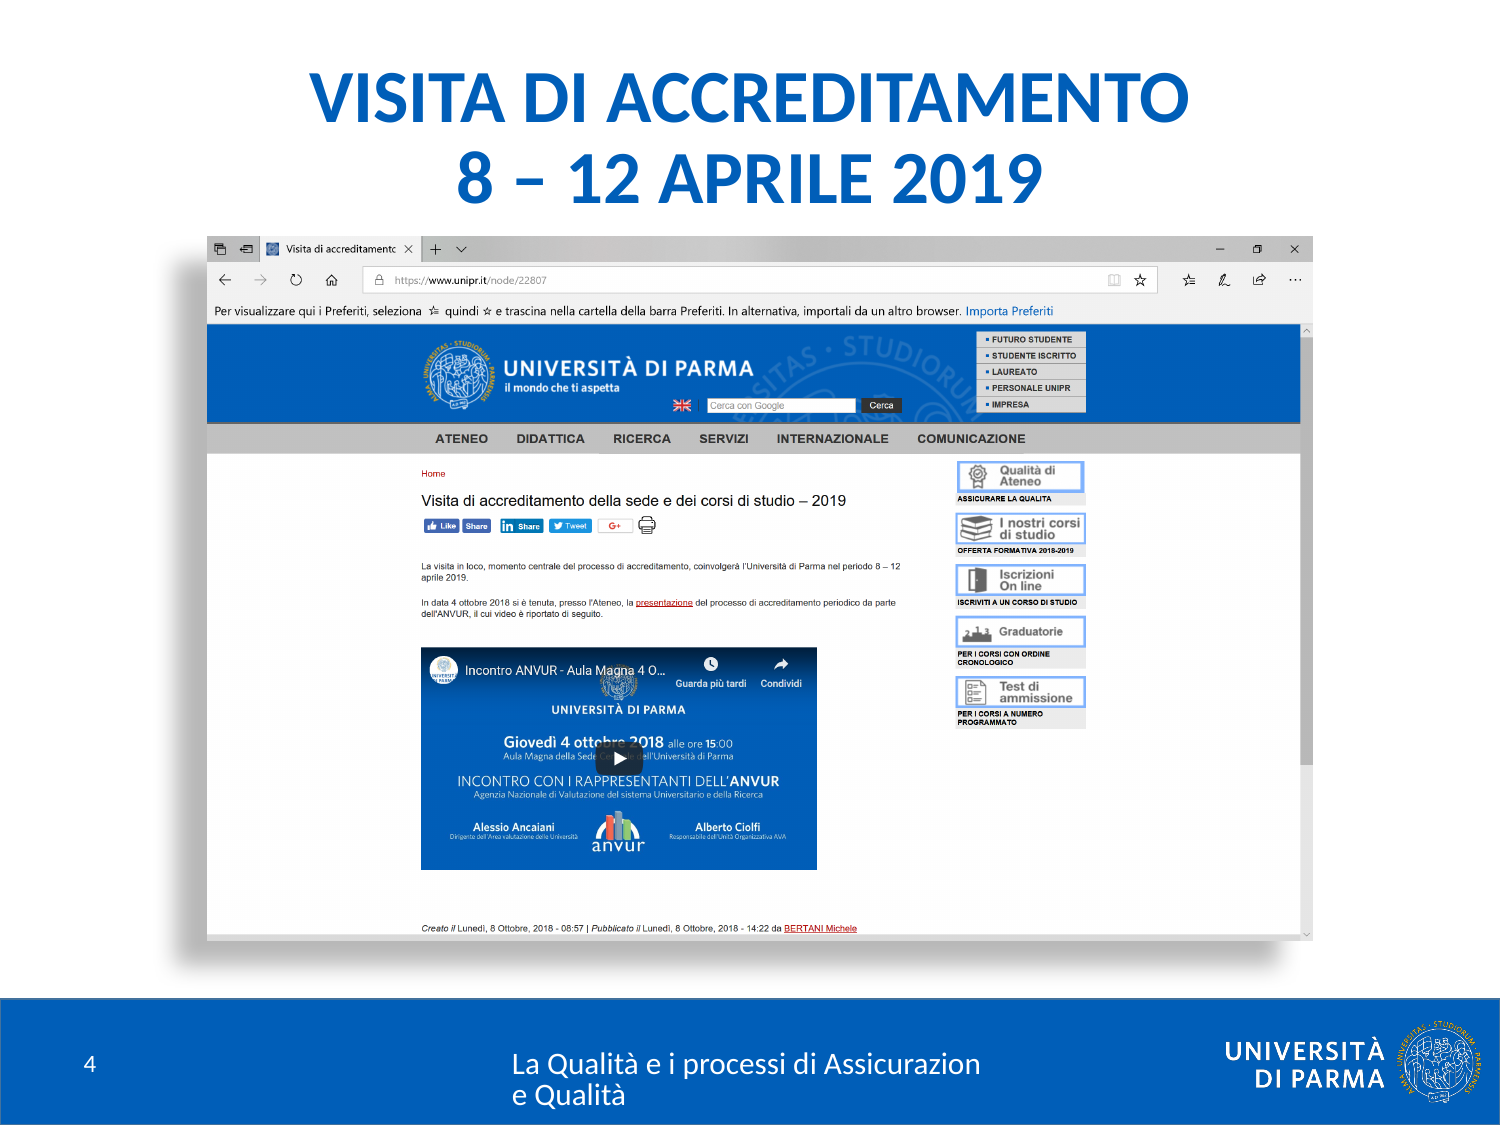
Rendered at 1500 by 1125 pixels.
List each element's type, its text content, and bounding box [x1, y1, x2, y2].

picture [207, 236, 1314, 941]
picture [1226, 1021, 1481, 1103]
slide_number 4 [68, 1021, 406, 1103]
title VISITA DI ACCREDITAMENTO 8 – 12 APRILE 2019 [103, 30, 1397, 248]
footer La Qualità e i processi di Assicurazione Qualità [496, 1021, 1004, 1103]
